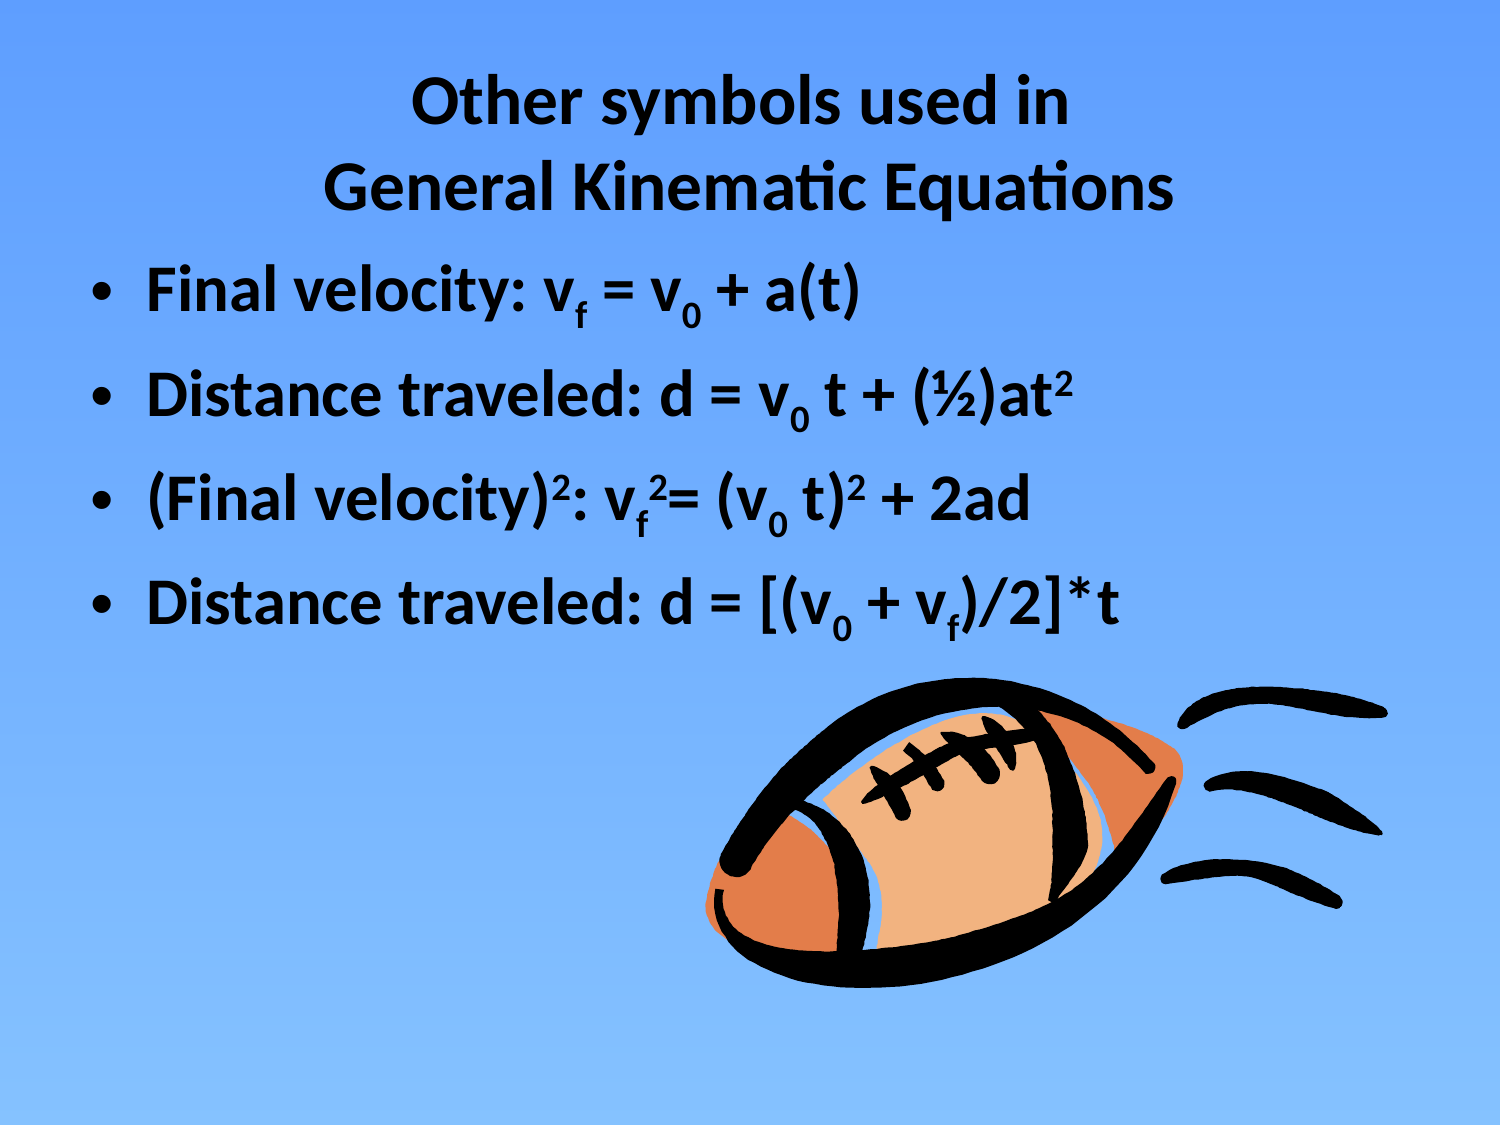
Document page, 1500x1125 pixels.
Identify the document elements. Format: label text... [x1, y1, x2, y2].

list Final velocity: vf = v0 + a(t) Distance traveled: d = v0 t + (½)at2 (Final velocity)2: vf2= (v0 t)2 + 2ad Distance traveled: d = [(v0 + vf)/2]*t [75, 237, 1425, 1005]
title Other symbols used in General Kinematic Equations [75, 45, 1425, 233]
picture [769, 567, 1360, 1097]
